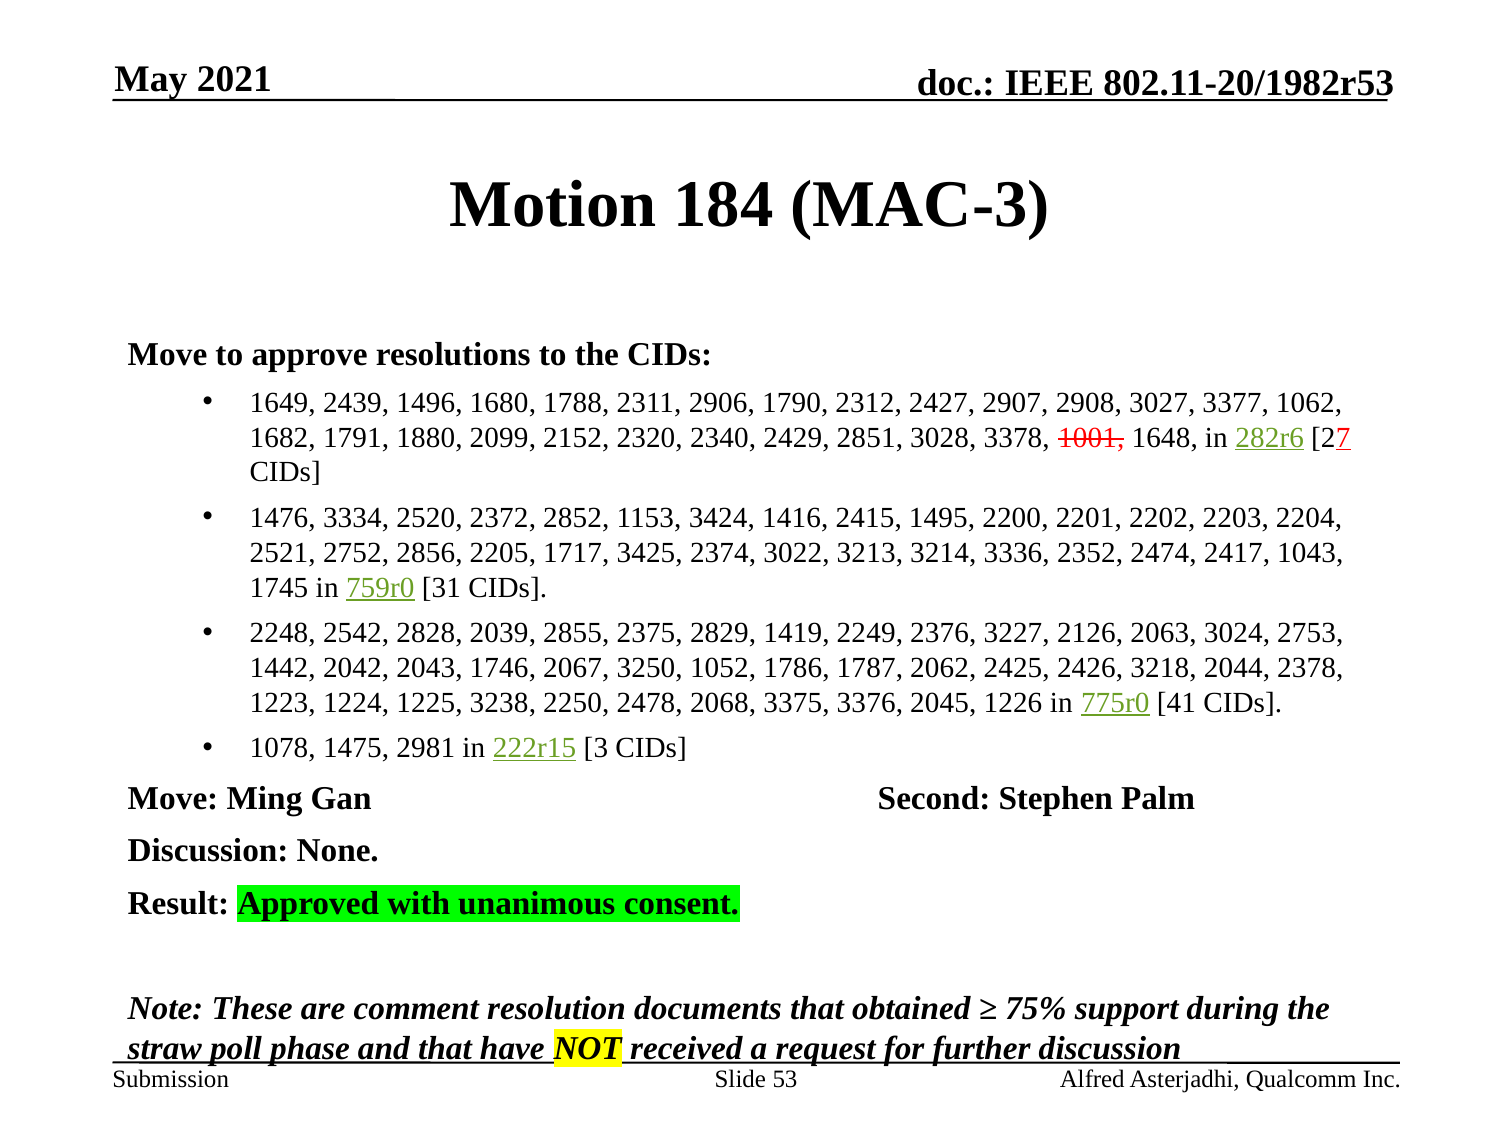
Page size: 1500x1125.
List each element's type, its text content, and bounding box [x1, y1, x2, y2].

list Move to approve resolutions to the CIDs: 1649, 2439, 1496, 1680, 1788, 2311, 2906, 1790, 2312, 2427, 2907, 2908, 3027, 3377, 1062, 1682, 1791, 1880, 2099, 2152, 2320, 2340, 2429, 2851, 3028, 3378, 1001, 1648, in 282r6 [27 CIDs] 1476, 3334, 2520, 2372, 2852, 1153, 3424, 1416, 2415, 1495, 2200, 2201, 2202, 2203, 2204, 2521, 2752, 2856, 2205, 1717, 3425, 2374, 3022, 3213, 3214, 3336, 2352, 2474, 2417, 1043, 1745 in 759r0 [31 CIDs]. 2248, 2542, 2828, 2039, 2855, 2375, 2829, 1419, 2249, 2376, 3227, 2126, 2063, 3024, 2753, 1442, 2042, 2043, 1746, 2067, 3250, 1052, 1786, 1787, 2062, 2425, 2426, 3218, 2044, 2378, 1223, 1224, 1225, 3238, 2250, 2478, 2068, 3375, 3376, 2045, 1226 in 775r0 [41 CIDs]. 1078, 1475, 2981 in 222r15 [3 CIDs] Move: Ming Gan Second: Stephen Palm Discussion: None. Result: Approved with unanimous consent. Note: These are comment resolution documents that obtained ≥ 75% support during the straw poll phase and that have NOT received a request for further discussion [112, 324, 1388, 1063]
title Motion 184 (MAC-3) [112, 112, 1388, 288]
slide_number Slide 53 [712, 1061, 800, 1123]
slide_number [114, 54, 423, 100]
footer Alfred Asterjadhi, Qualcomm Inc. [878, 1061, 1402, 1093]
